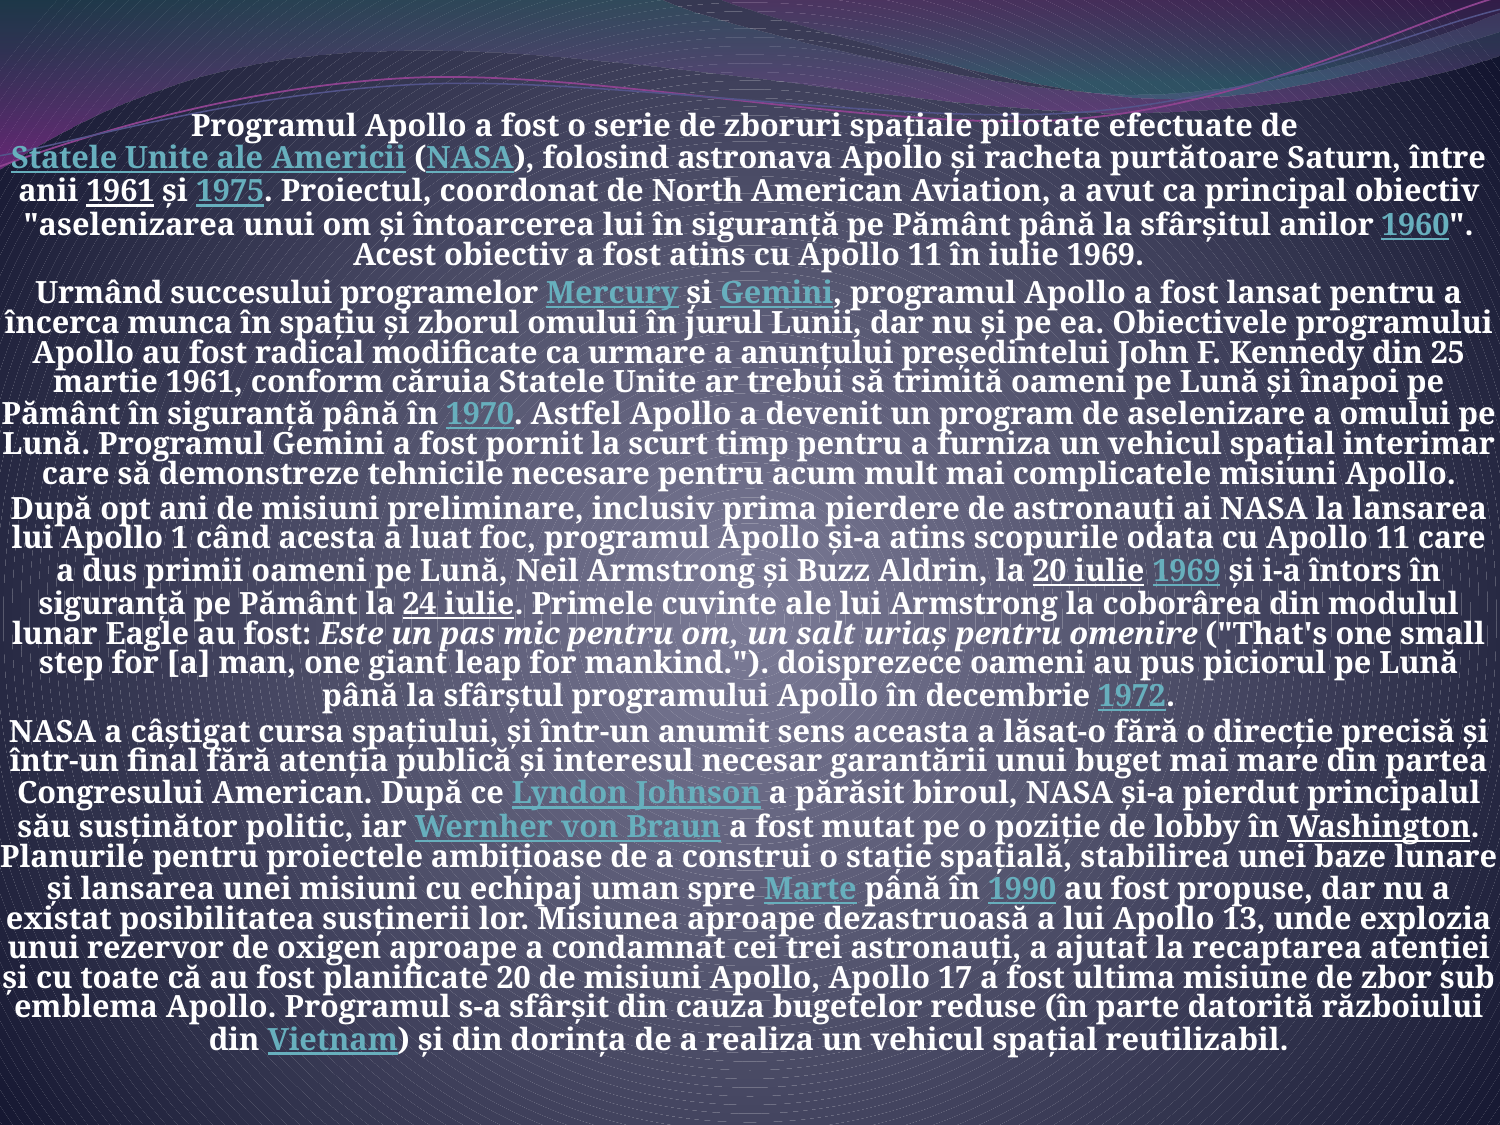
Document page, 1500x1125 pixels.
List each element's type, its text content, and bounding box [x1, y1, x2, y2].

subtitle Programul Apollo a fost o serie de zboruri spațiale pilotate efectuate de Statele Unite ale Americii (NASA), folosind astronava Apollo și racheta purtătoare Saturn, între anii 1961 și 1975. Proiectul, coordonat de North American Aviation, a avut ca principal obiectiv "aselenizarea unui om și întoarcerea lui în siguranță pe Pământ până la sfârșitul anilor 1960". Acest obiectiv a fost atins cu Apollo 11 în iulie 1969. Urmând succesului programelor Mercury și Gemini, programul Apollo a fost lansat pentru a încerca munca în spațiu și zborul omului în jurul Lunii, dar nu și pe ea. Obiectivele programului Apollo au fost radical modificate ca urmare a anunțului președintelui John F. Kennedy din 25 martie 1961, conform căruia Statele Unite ar trebui să trimită oameni pe Lună și înapoi pe Pământ în siguranță până în 1970. Astfel Apollo a devenit un program de aselenizare a omului pe Lună. Programul Gemini a fost pornit la scurt timp pentru a furniza un vehicul spațial interimar care să demonstreze tehnicile necesare pentru acum mult mai complicatele misiuni Apollo. După opt ani de misiuni preliminare, inclusiv prima pierdere de astronauți ai NASA la lansarea lui Apollo 1 când acesta a luat foc, programul Apollo și-a atins scopurile odata cu Apollo 11 care a dus primii oameni pe Lună, Neil Armstrong și Buzz Aldrin, la 20 iulie 1969 și i-a întors în siguranță pe Pământ la 24 iulie. Primele cuvinte ale lui Armstrong la coborârea din modulul lunar Eagle au fost: Este un pas mic pentru om, un salt uriaș pentru omenire ("That's one small step for [a] man, one giant leap for mankind."). doisprezece oameni au pus piciorul pe Lună până la sfârștul programului Apollo în decembrie 1972. NASA a câștigat cursa spațiului, și într-un anumit sens aceasta a lăsat-o fără o direcție precisă și într-un final fără atenția publică și interesul necesar garantării unui buget mai mare din partea Congresului American. După ce Lyndon Johnson a părăsit biroul, NASA și-a pierdut principalul său susținător politic, iar Wernher von Braun a fost mutat pe o poziție de lobby în Washington. Planurile pentru proiectele ambițioase de a construi o stație spațială, stabilirea unei baze lunare și lansarea unei misiuni cu echipaj uman spre Marte până în 1990 au fost propuse, dar nu a existat posibilitatea susținerii lor. Misiunea aproape dezastruoasă a lui Apollo 13, unde explozia unui rezervor de oxigen aproape a condamnat cei trei astronauți, a ajutat la recaptarea atenției și cu toate că au fost planificate 20 de misiuni Apollo, Apollo 17 a fost ultima misiune de zbor sub emblema Apollo. Programul s-a sfârșit din cauza bugetelor reduse (în parte datorită războiului din Vietnam) și din dorința de a realiza un vehicul spațial reutilizabil. [0, 105, 1500, 1125]
